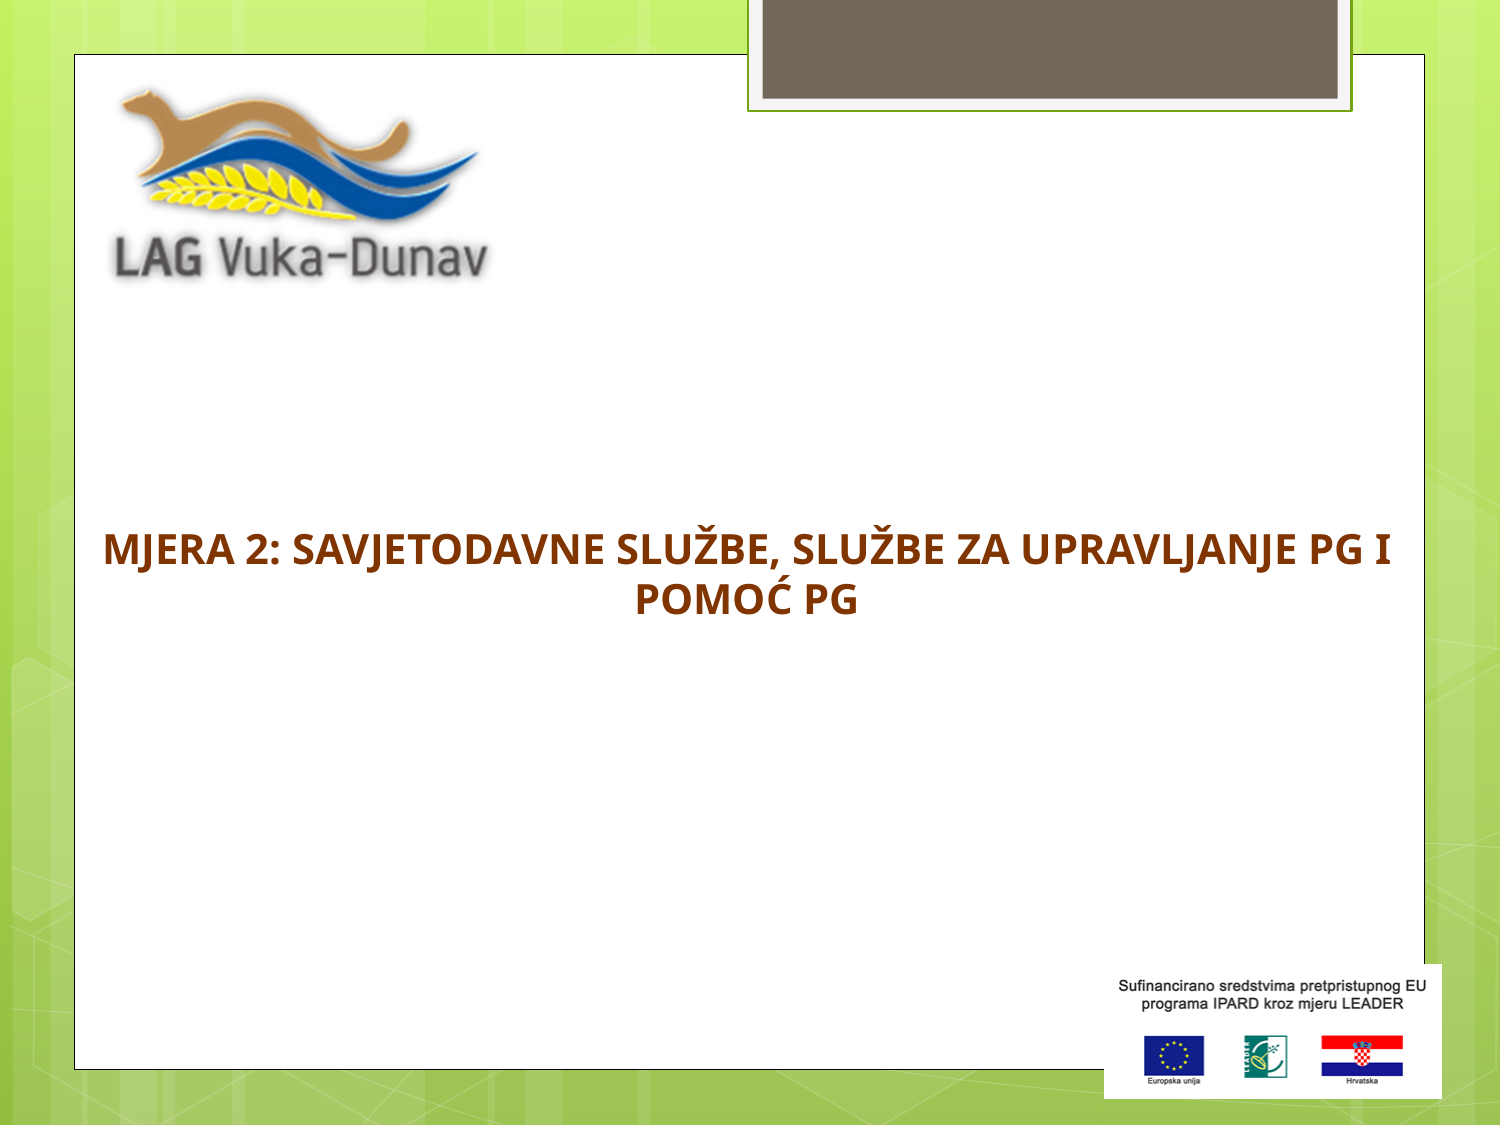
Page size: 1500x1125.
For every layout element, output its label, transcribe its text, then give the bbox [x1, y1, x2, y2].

text_box MJERA 2: SAVJETODAVNE SLUŽBE, SLUŽBE ZA UPRAVLJANJE PG I POMOĆ PG [17, 515, 1477, 630]
picture [1104, 963, 1442, 1100]
picture [100, 77, 502, 299]
